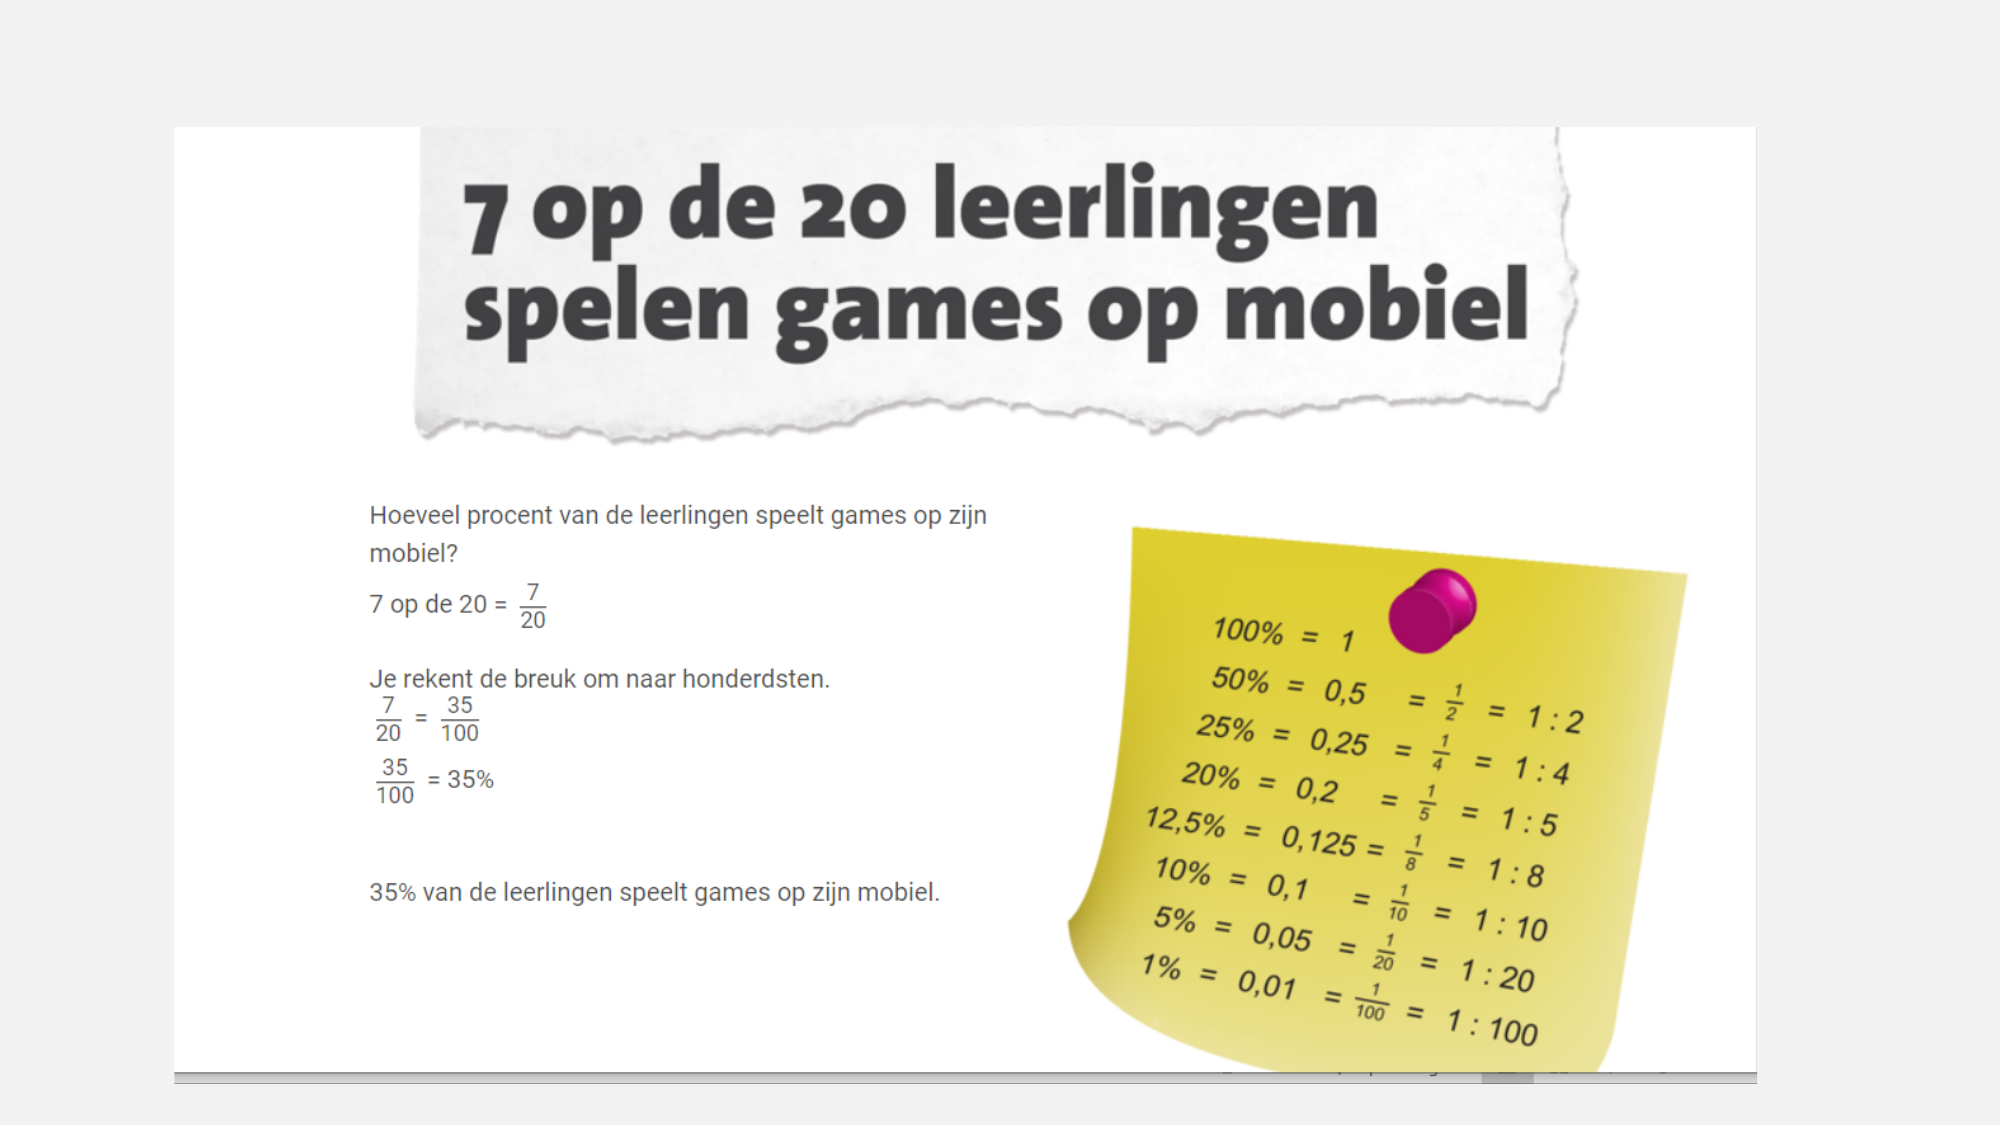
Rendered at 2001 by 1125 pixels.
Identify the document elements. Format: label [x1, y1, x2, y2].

list [174, 126, 1758, 1084]
